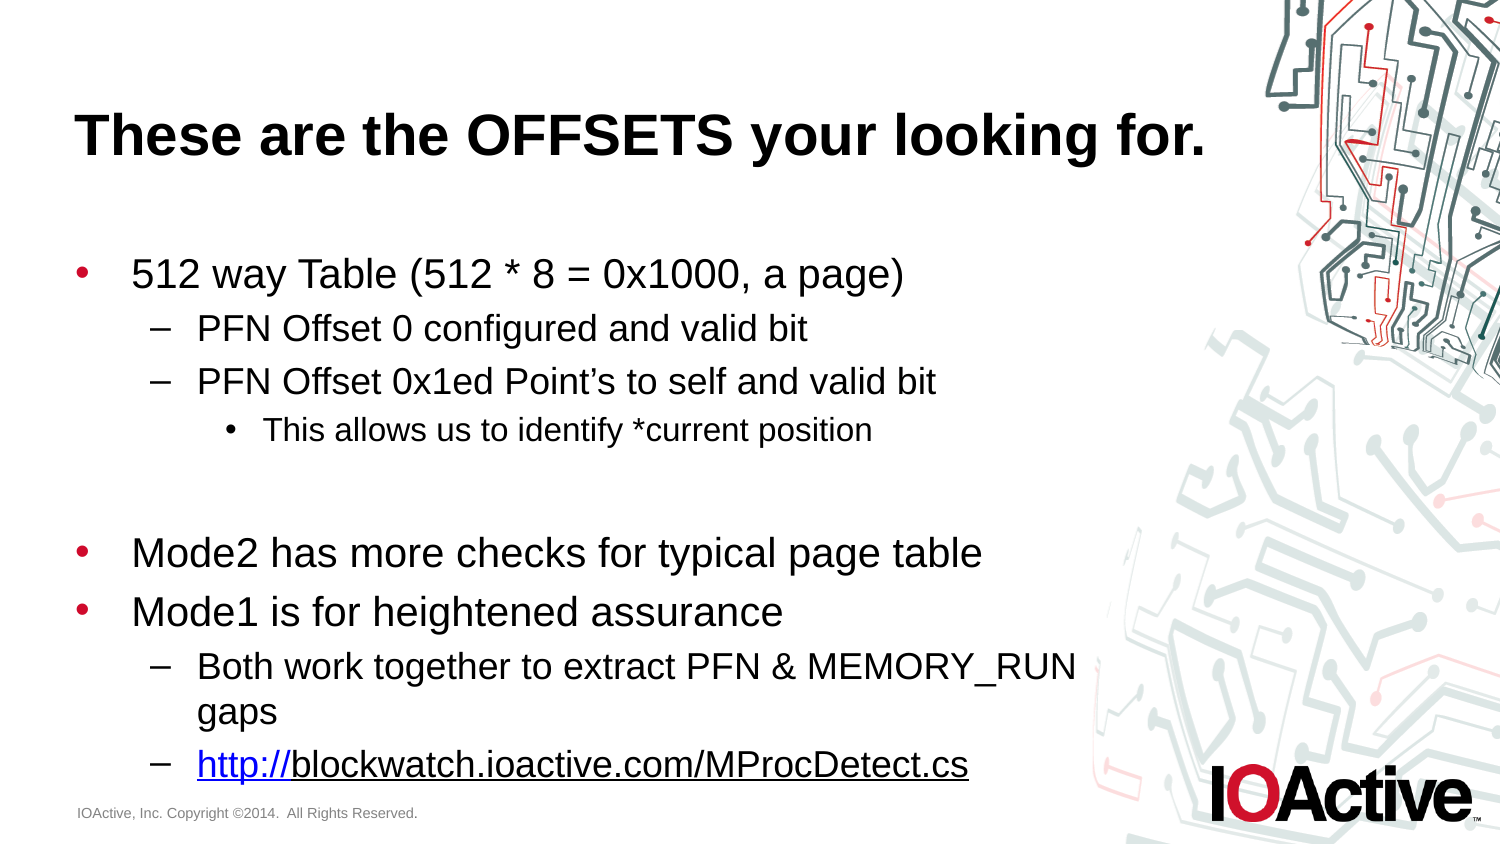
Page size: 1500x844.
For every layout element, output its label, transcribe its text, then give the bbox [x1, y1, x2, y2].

list 512 way Table (512 * 8 = 0x1000, a page) PFN Offset 0 configured and valid bit PFN Offset 0x1ed Point’s to self and valid bit This allows us to identify *current position Mode2 has more checks for typical page table Mode1 is for heightened assurance Both work together to extract PFN & MEMORY_RUN gaps http://blockwatch.ioactive.com/MProcDetect.cs [75, 246, 1155, 669]
title These are the OFFSETS your looking for. [74, 96, 1213, 238]
picture [0, 0, 1500, 844]
